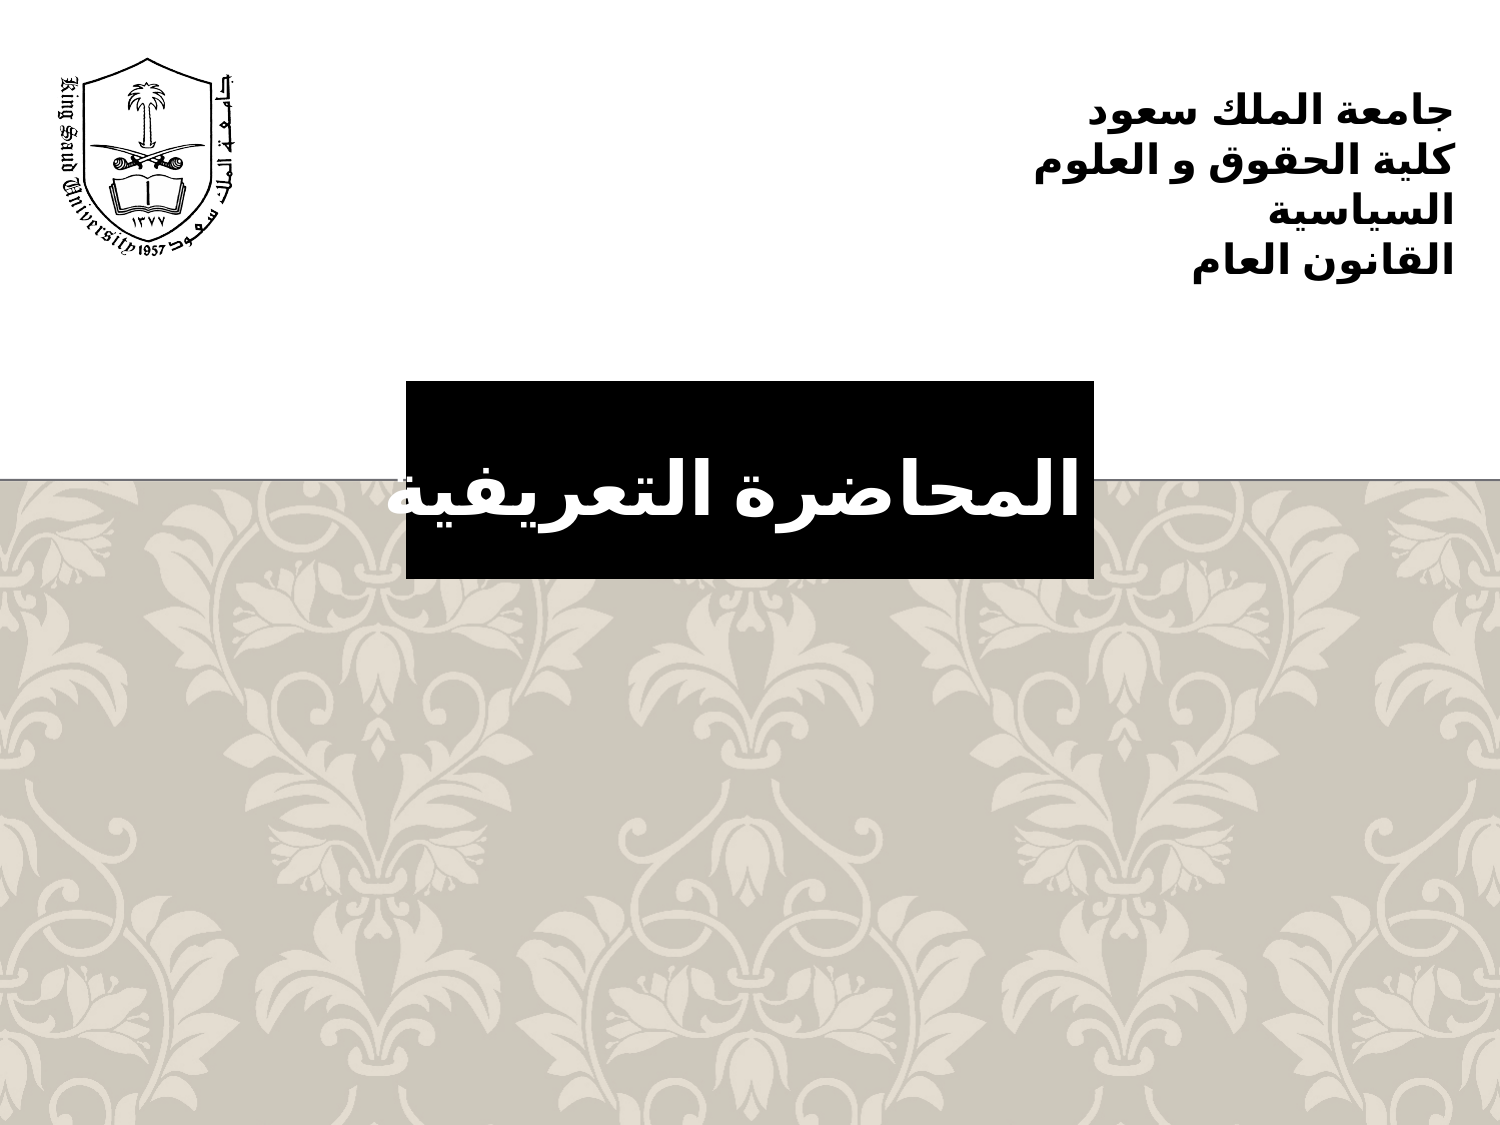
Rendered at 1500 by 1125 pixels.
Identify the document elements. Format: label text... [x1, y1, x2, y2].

picture [52, 54, 242, 263]
text_box جامعة الملك سعود كلية الحقوق و العلوم السياسية القانون العام [962, 75, 1471, 290]
title المحاضرة التعريفية [342, 214, 1144, 537]
